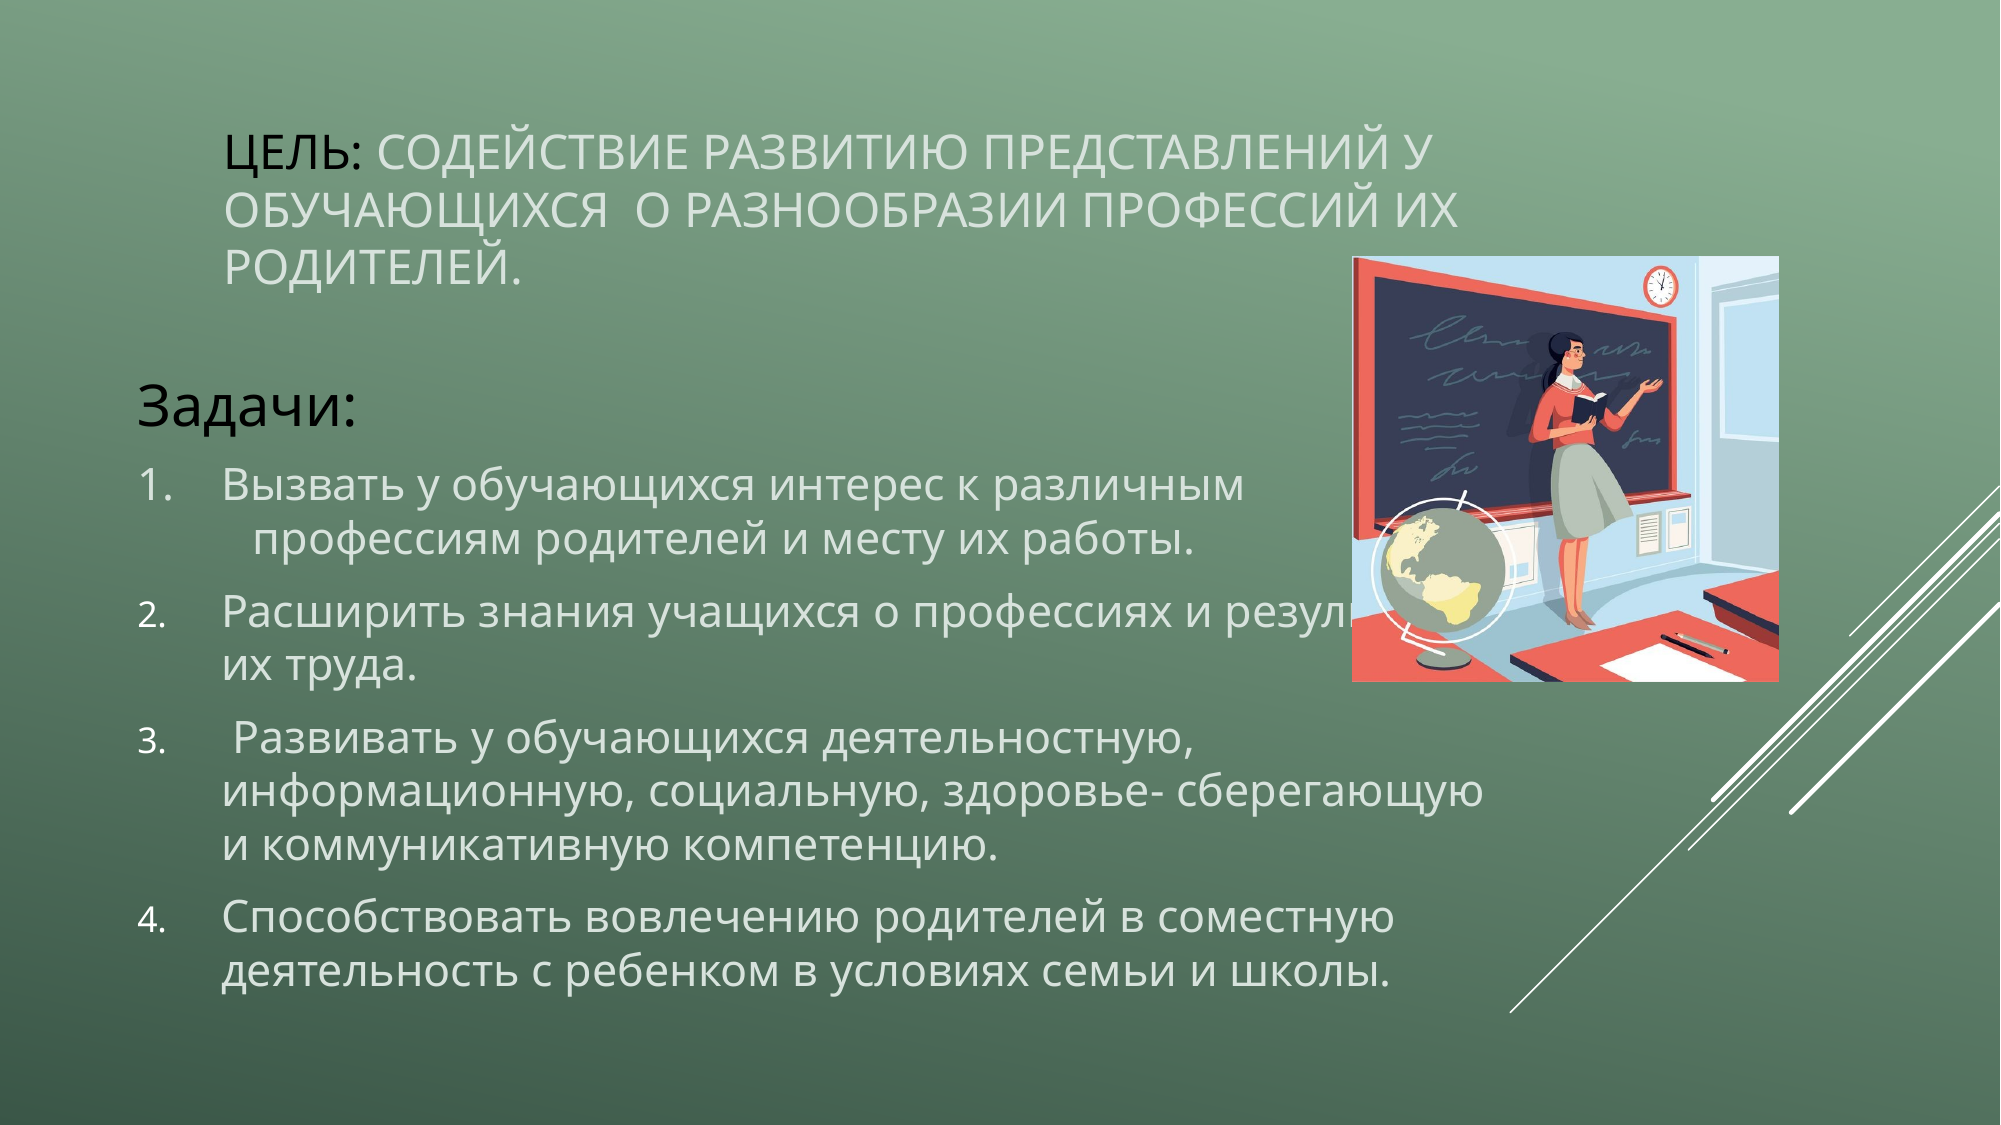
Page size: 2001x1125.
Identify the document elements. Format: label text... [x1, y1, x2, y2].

list Задачи: 1. Вызвать у обучающихся интерес к различным профессиям родителей и месту их работы. Расширить знания учащихся о профессиях и результатах их труда. Развивать у обучающихся деятельностную, информационную, социальную, здоровье- сберегающую и коммуникативную компетенцию. Способствовать вовлечению родителей в соместную деятельность с ребенком в условиях семьи и школы. [122, 360, 1523, 1004]
picture [1352, 255, 1779, 683]
title ЦеЛь: Содействие развитию представлений у обучающихся о разнообразии профессий их родителей. [208, 113, 1609, 360]
